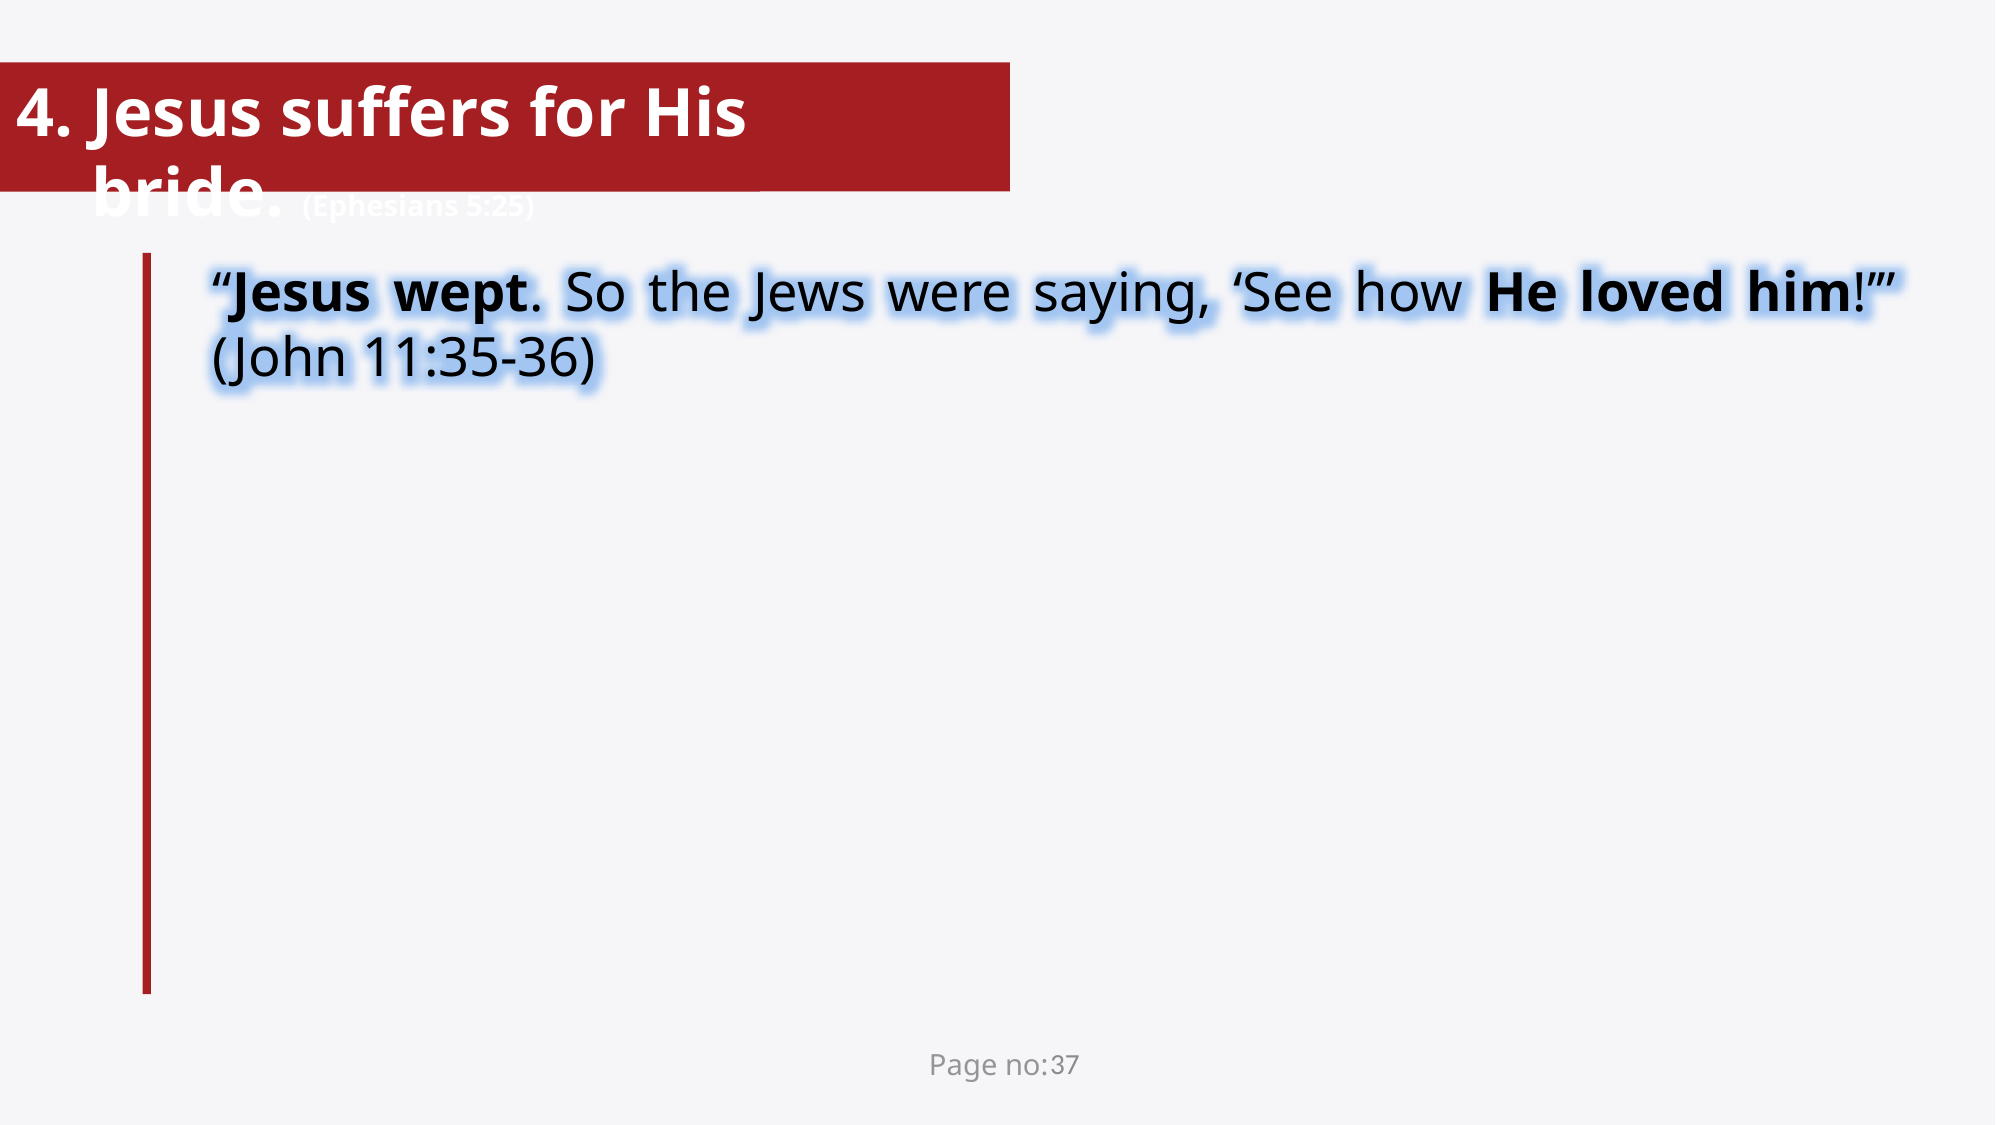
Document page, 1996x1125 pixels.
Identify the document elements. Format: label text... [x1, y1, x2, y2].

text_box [1, 62, 1011, 194]
text_box “Jesus wept. So the Jews were saying, ‘See how He loved him!’” (John 11:35-36) [198, 249, 1911, 395]
